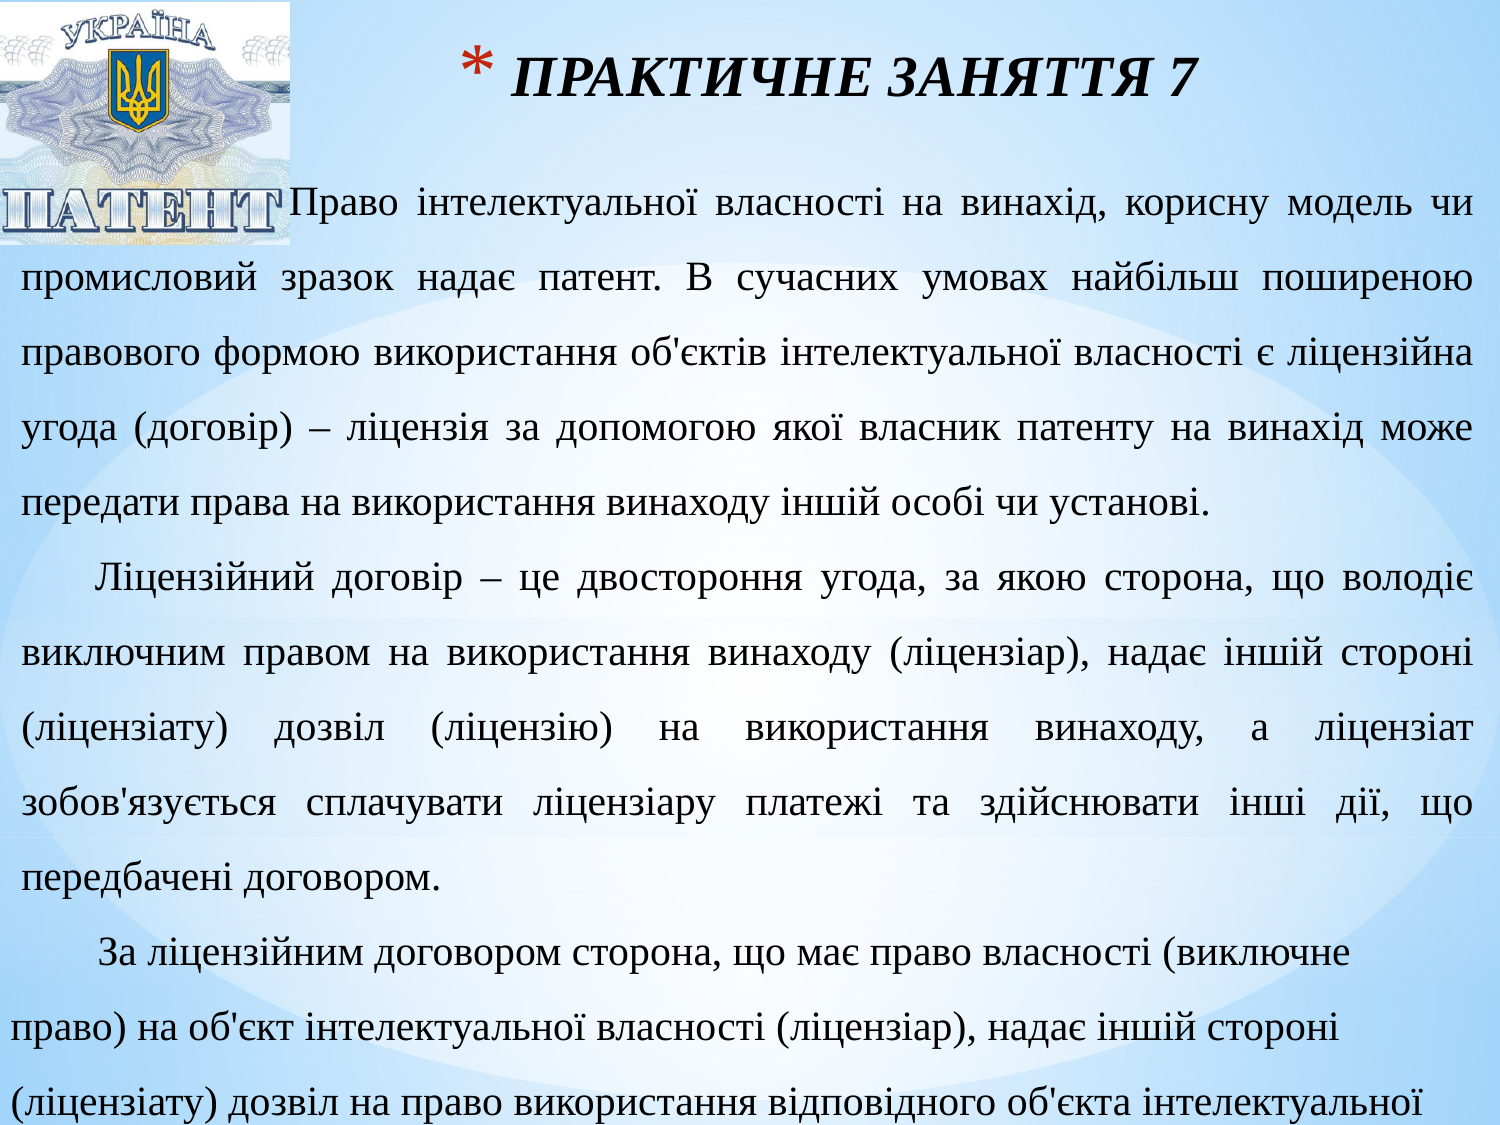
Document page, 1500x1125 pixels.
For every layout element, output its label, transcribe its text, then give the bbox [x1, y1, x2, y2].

picture [0, 2, 290, 245]
text_box Право інтелектуальної власності на винахід, корисну модель чи промисловий зразок надає патент. В сучасних умовах найбільш поширеною правового формою використання об'єктів інтелектуальної власності є ліцензійна угода (договір) – ліцензія за допомогою якої власник патенту на винахід може передати права на використання винаходу іншій особі чи установі. Ліцензійний договір – це двостороння угода, за якою сторона, що володіє виключним правом на використання винаходу (ліцензіар), надає іншій стороні (ліцензіату) дозвіл (ліцензію) на використання винаходу, а ліцензіат зобов'язується сплачувати ліцензіару платежі та здійснювати інші дії, що передбачені договором. За ліцензійним договором сторона, що має право власності (виключне право) на об'єкт інтелектуальної власності (ліцензіар), надає іншій стороні (ліцензіату) дозвіл на право використання відповідного об'єкта інтелектуальної власності. [0, 141, 1500, 1125]
title ПРАКТИЧНЕ ЗАНЯТТЯ 7 [295, 30, 1427, 114]
